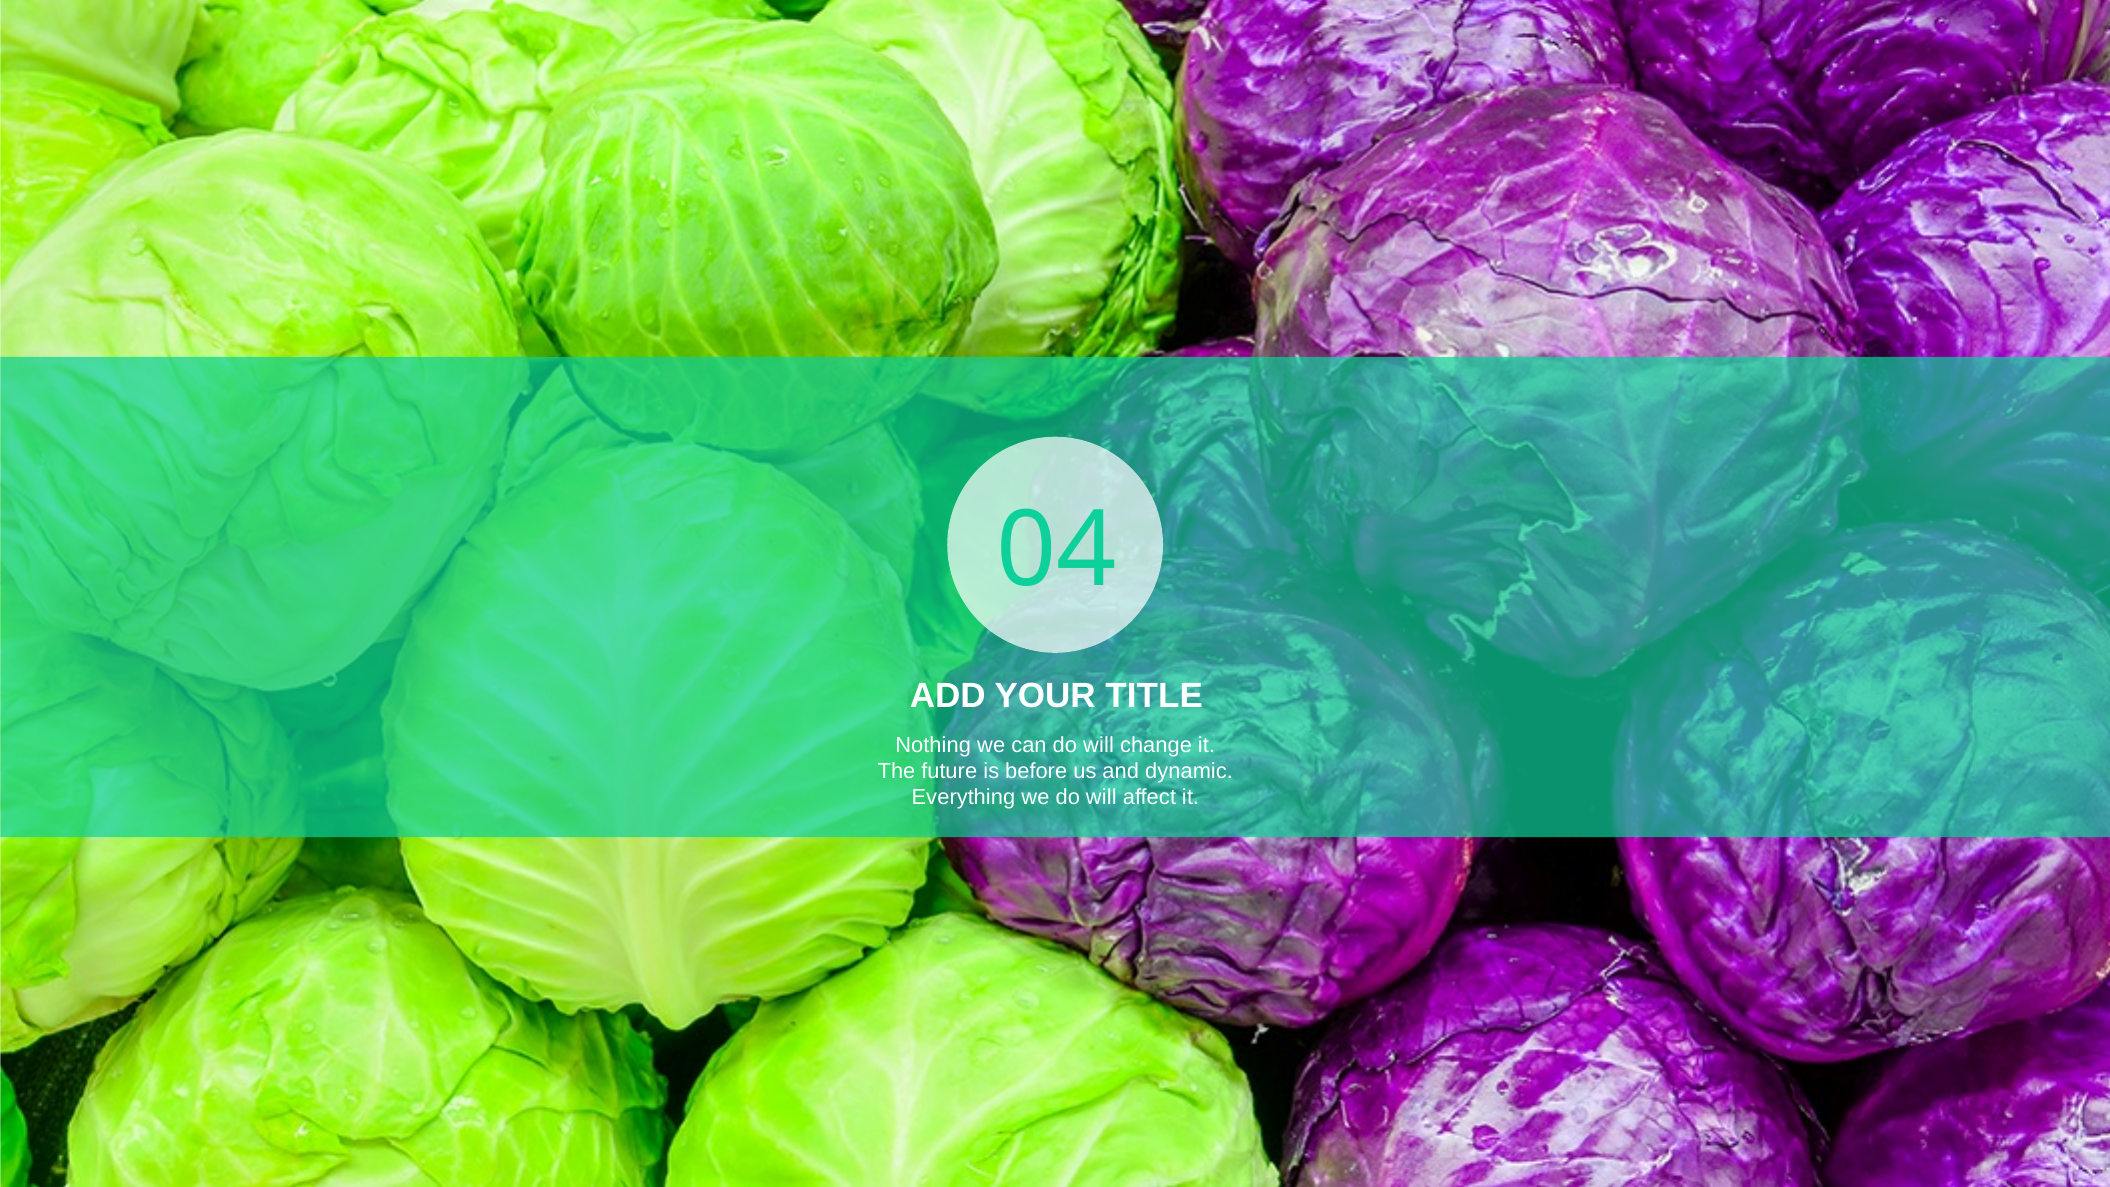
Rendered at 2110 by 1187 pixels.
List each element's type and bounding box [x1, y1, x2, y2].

text_box [0, 356, 2110, 838]
text_box [0, 0, 2110, 356]
text_box [0, 838, 2110, 1187]
text_box [861, 665, 1253, 818]
text_box [947, 436, 1164, 653]
